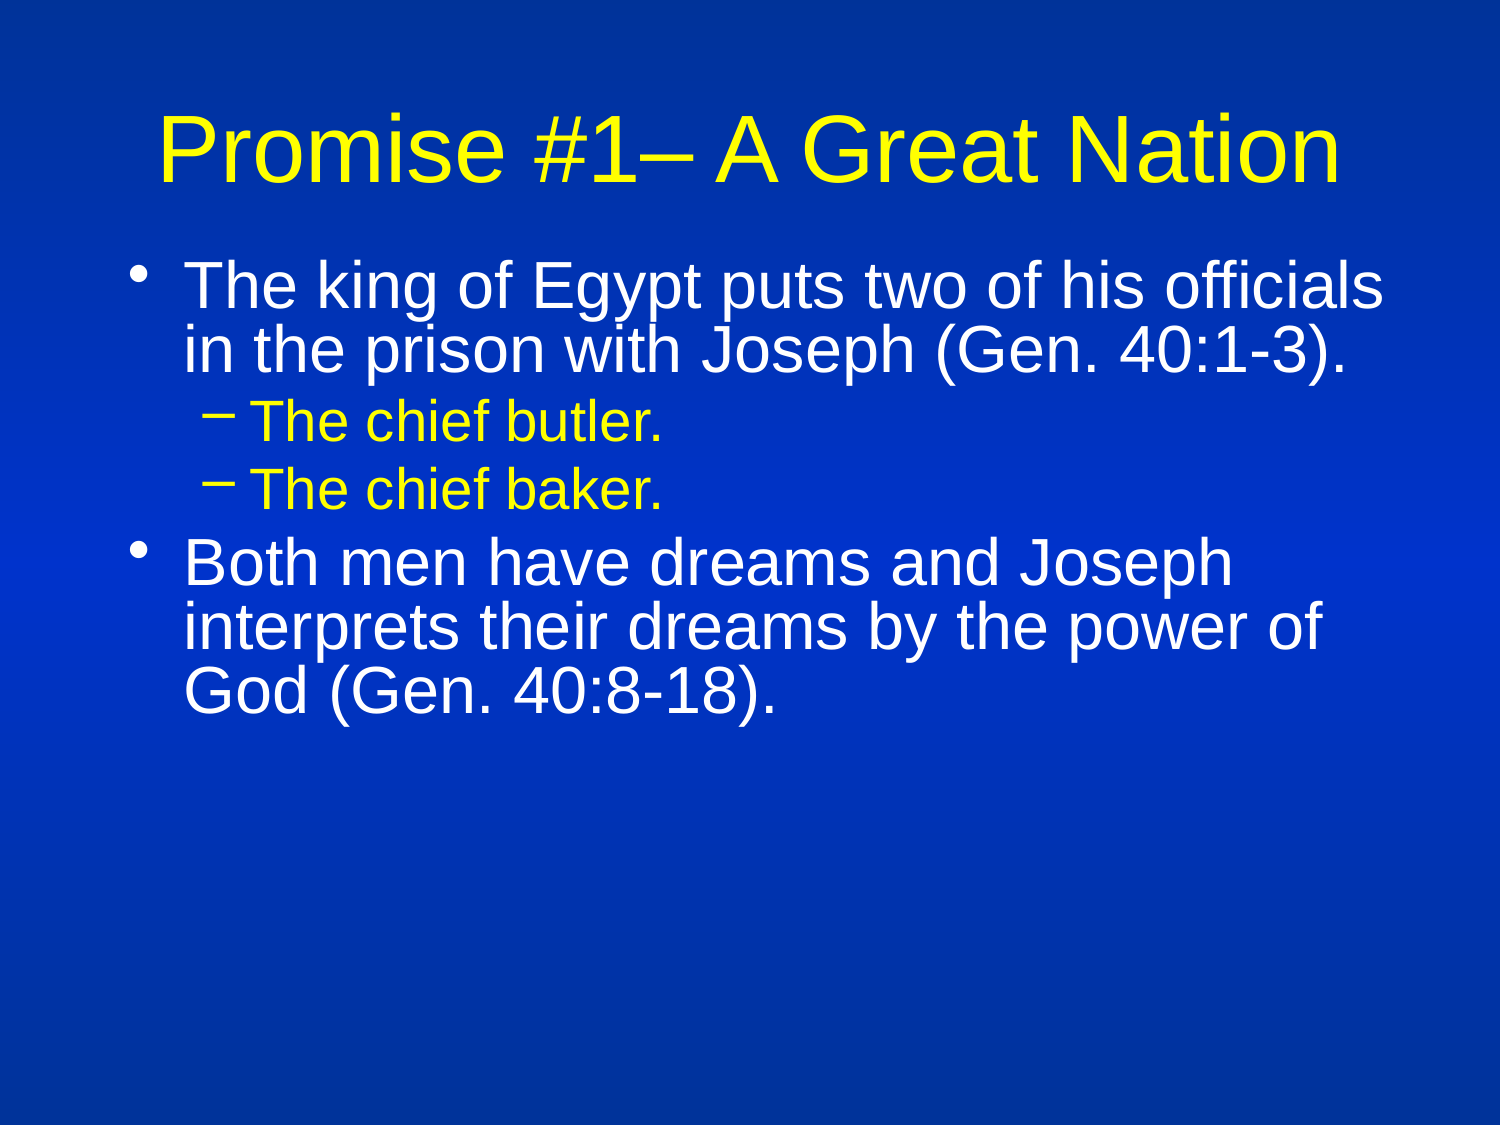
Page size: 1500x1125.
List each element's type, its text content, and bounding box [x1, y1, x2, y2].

title Promise #1– A Great Nation [37, 50, 1463, 238]
list The king of Egypt puts two of his officials in the prison with Joseph (Gen. 40:1-3). The chief butler. The chief baker. Both men have dreams and Joseph interprets their dreams by the power of God (Gen. 40:8-18). [112, 249, 1438, 963]
